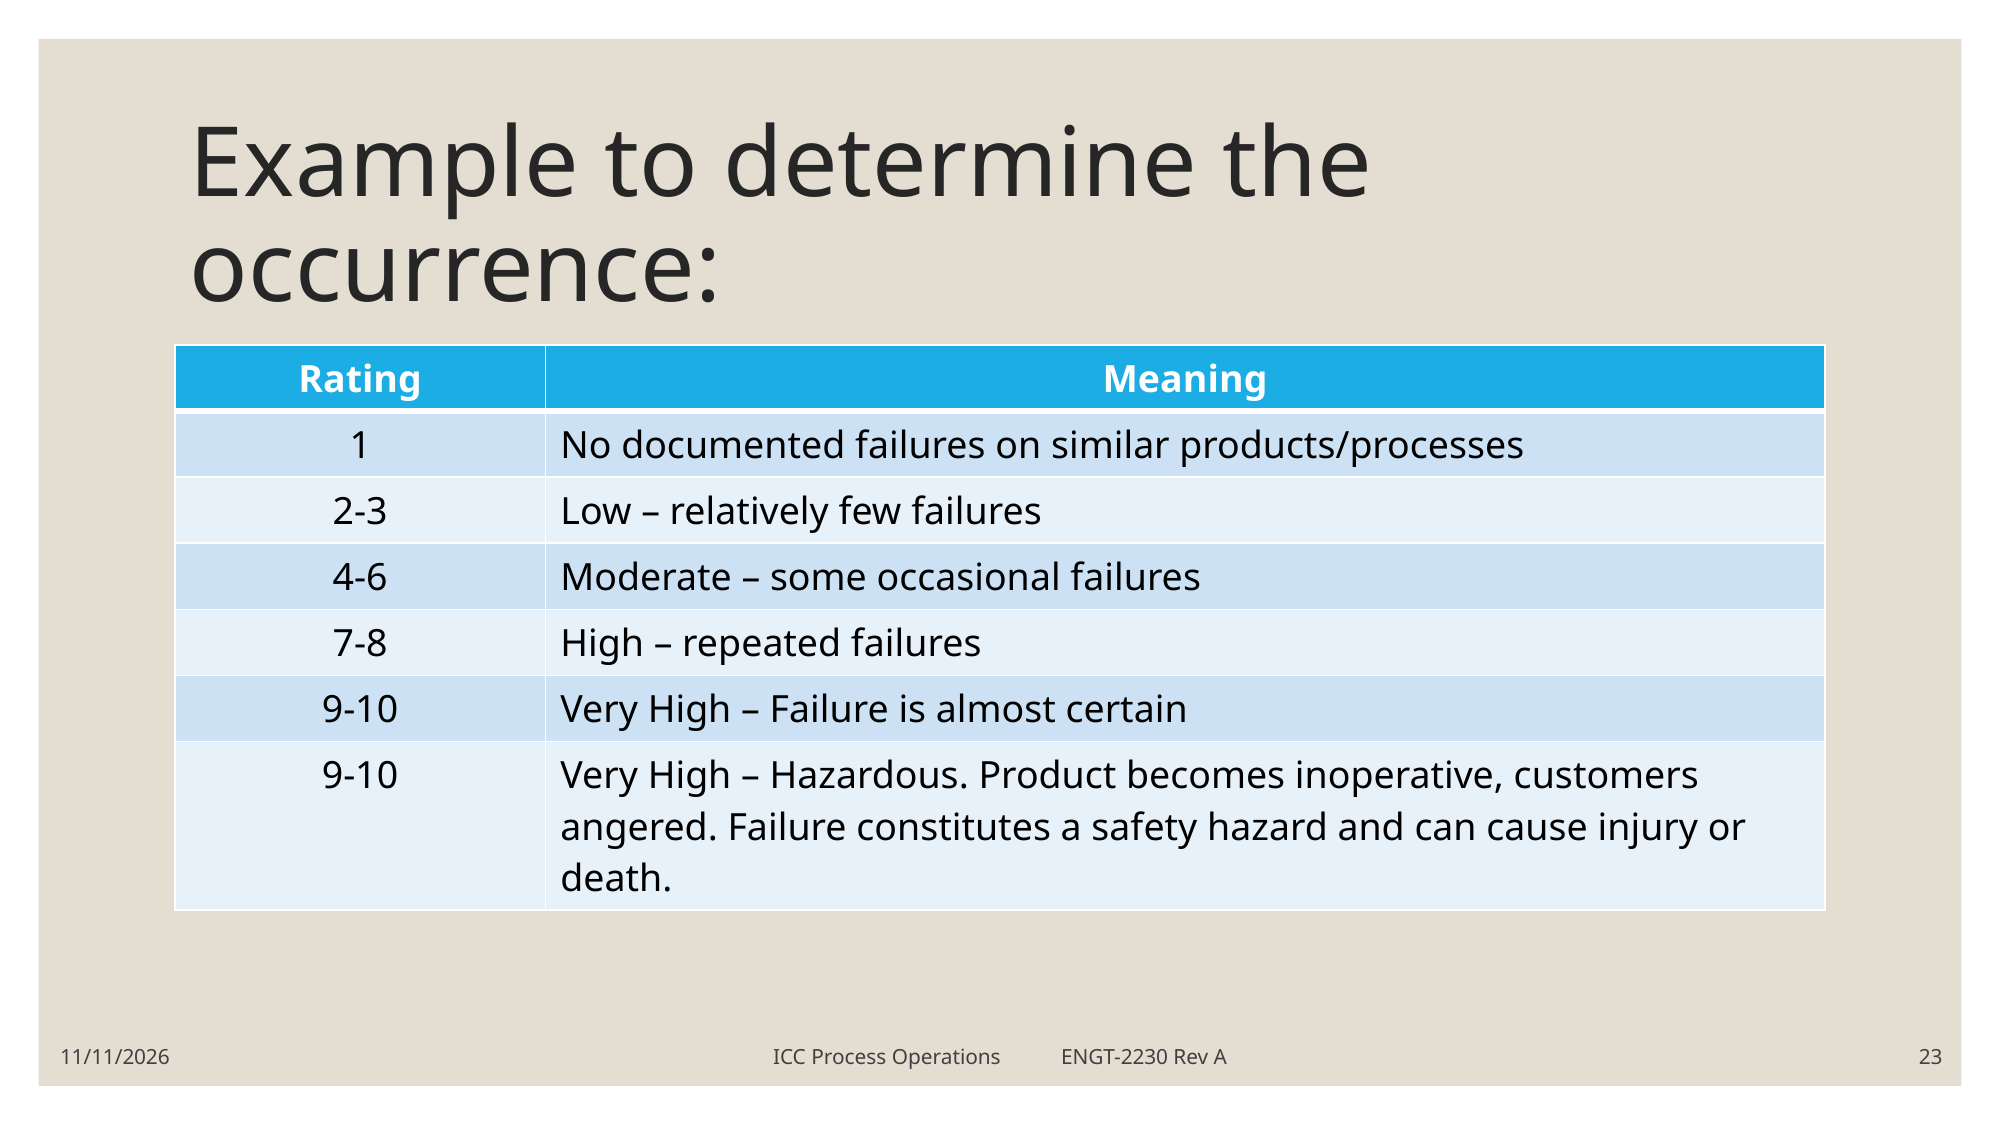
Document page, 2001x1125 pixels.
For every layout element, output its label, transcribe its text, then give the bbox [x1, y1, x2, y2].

title Example to determine the occurrence: [174, 105, 1825, 331]
table_cell Low – relatively few failures [546, 478, 1824, 542]
slide_number 23 [1717, 1034, 1958, 1080]
table_cell 2-3 [176, 478, 545, 542]
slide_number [45, 1034, 495, 1080]
table_cell Very High – Failure is almost certain [546, 676, 1824, 741]
table_cell 9-10 [176, 676, 545, 741]
table_cell 1 [176, 414, 545, 476]
footer ICC Process Operations ENGT-2230 Rev A [572, 1034, 1428, 1080]
table_cell 7-8 [176, 610, 545, 675]
table_cell Very High – Hazardous. Product becomes inoperative, customers angered. Failure constitutes a safety hazard and can cause injury or death. [546, 742, 1824, 909]
table_cell 9-10 [176, 742, 545, 909]
table_cell Moderate – some occasional failures [546, 544, 1824, 609]
table_cell High – repeated failures [546, 610, 1824, 675]
table_header Rating [176, 346, 545, 408]
table_cell 4-6 [176, 544, 545, 609]
table_cell No documented failures on similar products/processes [546, 414, 1824, 476]
table_header Meaning [546, 346, 1824, 408]
